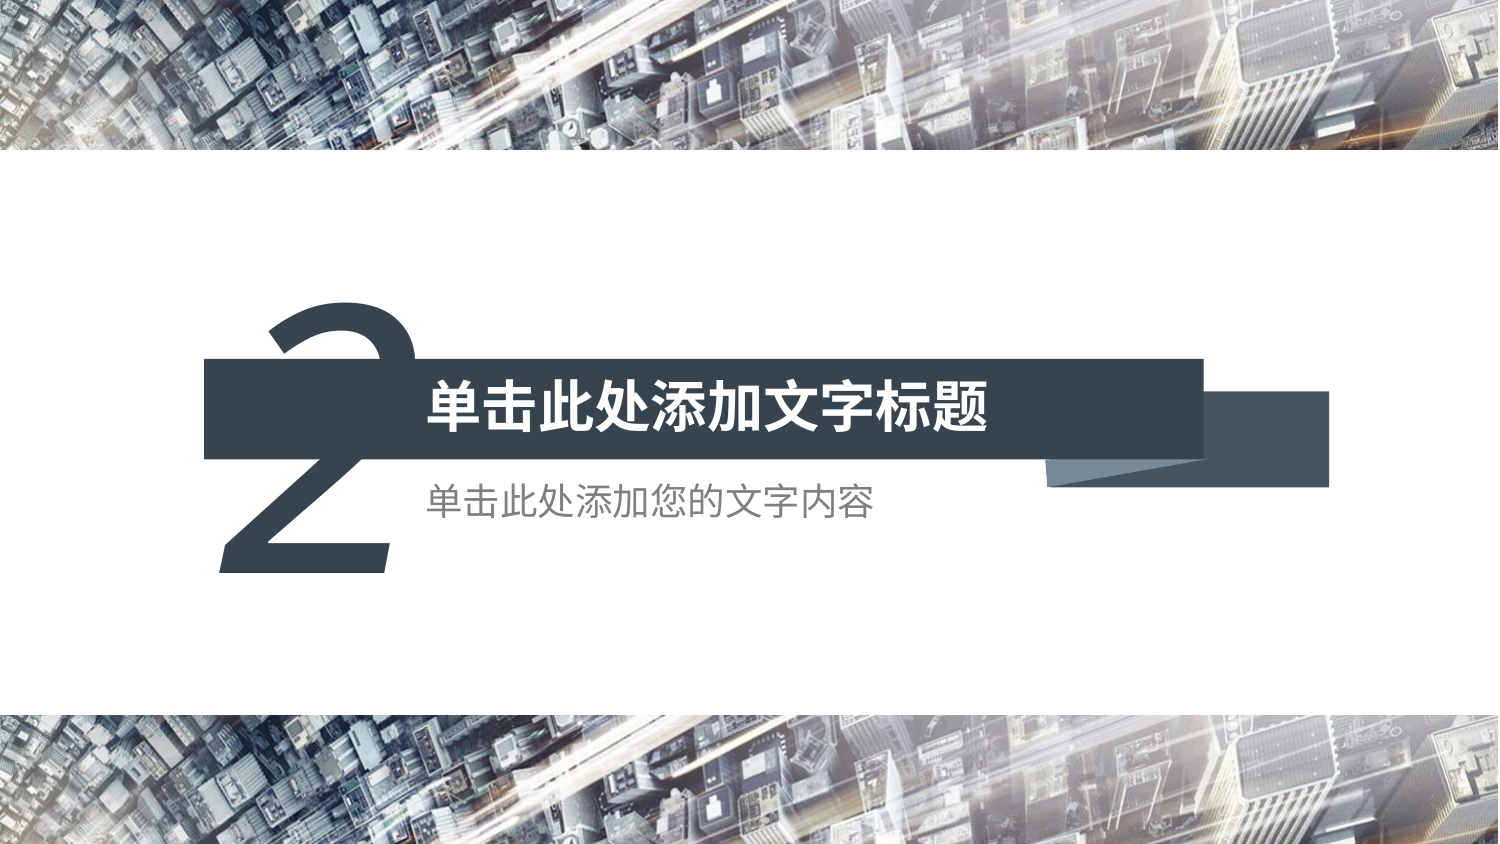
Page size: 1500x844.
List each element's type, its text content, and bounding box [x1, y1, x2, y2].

text_box [1049, 391, 1330, 488]
text_box 2 [207, 150, 401, 582]
text_box 单击此处添加您的文字内容 [414, 467, 1046, 517]
text_box [1045, 459, 1206, 488]
picture [0, 715, 1498, 844]
text_box 单击此处添加文字标题 [401, 358, 1204, 460]
picture [0, 0, 1498, 150]
